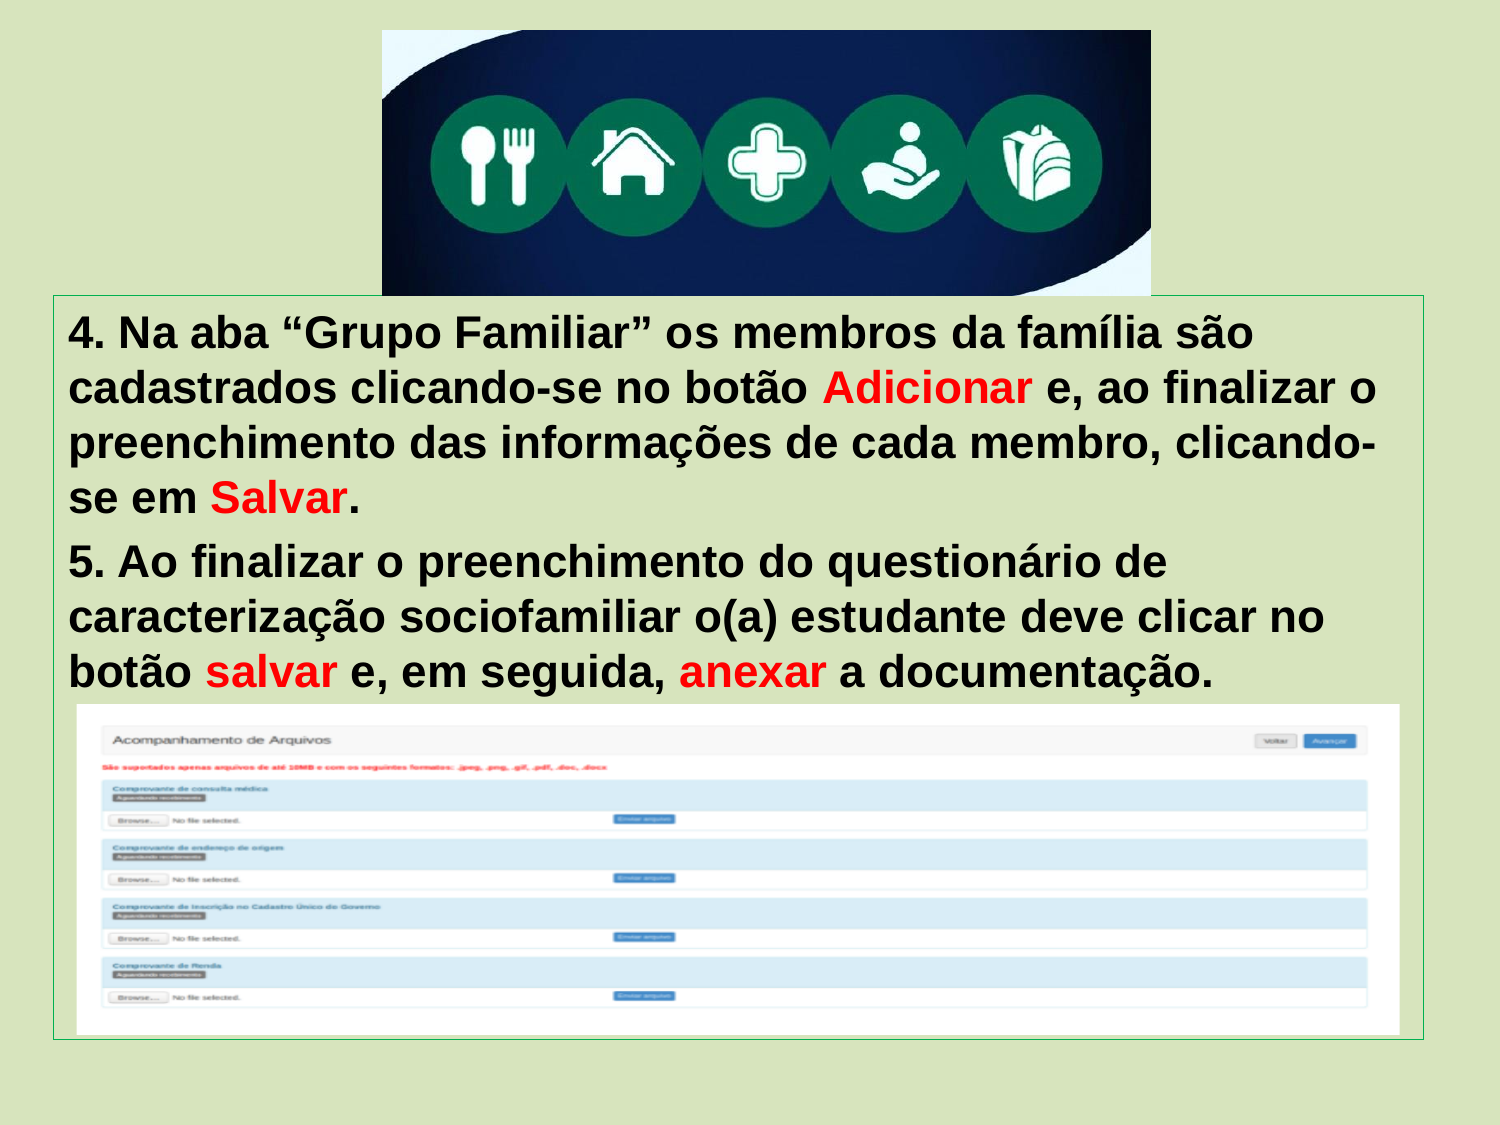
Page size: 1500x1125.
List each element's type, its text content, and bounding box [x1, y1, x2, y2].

list 4. Na aba “Grupo Familiar” os membros da família são cadastrados clicando-se no botão Adicionar e, ao finalizar o preenchimento das informações de cada membro, clicando-se em Salvar. 5. Ao finalizar o preenchimento do questionário de caracterização sociofamiliar o(a) estudante deve clicar no botão salvar e, em seguida, anexar a documentação. [53, 295, 1424, 1040]
picture [76, 703, 1400, 1036]
picture [382, 30, 1151, 296]
